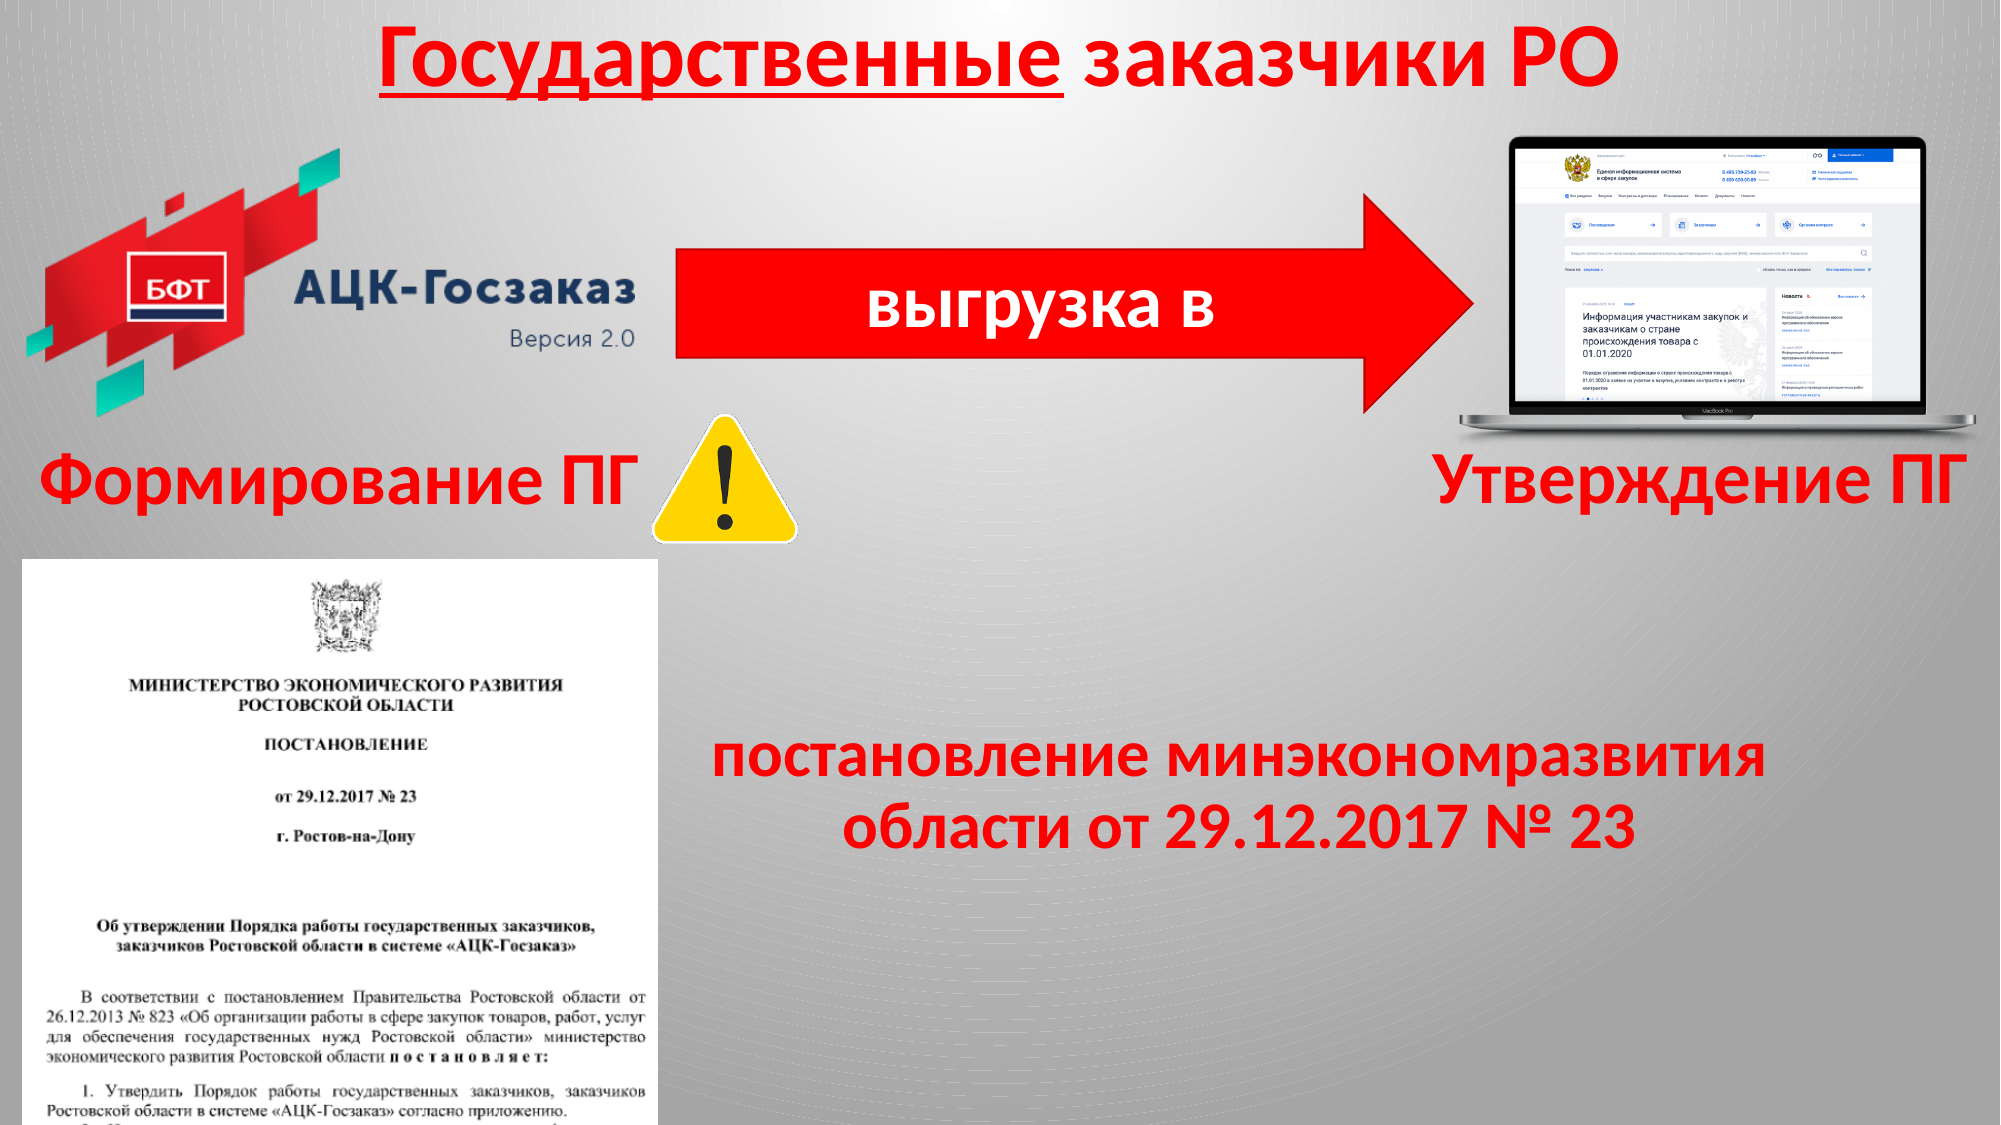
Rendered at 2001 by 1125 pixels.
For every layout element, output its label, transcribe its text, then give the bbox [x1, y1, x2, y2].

text_box [675, 192, 1413, 415]
text_box Формирование ПГ [0, 432, 680, 546]
text_box постановление минэкономразвития области от 29.12.2017 № 23 [679, 711, 1800, 862]
picture [26, 148, 635, 418]
text_box Утверждение ПГ [1413, 497, 1988, 544]
text_box выгрузка в [816, 255, 1266, 369]
picture [1413, 69, 2000, 497]
picture [22, 559, 658, 1125]
text_box Государственные заказчики РО [0, 0, 2000, 89]
picture [651, 413, 798, 544]
